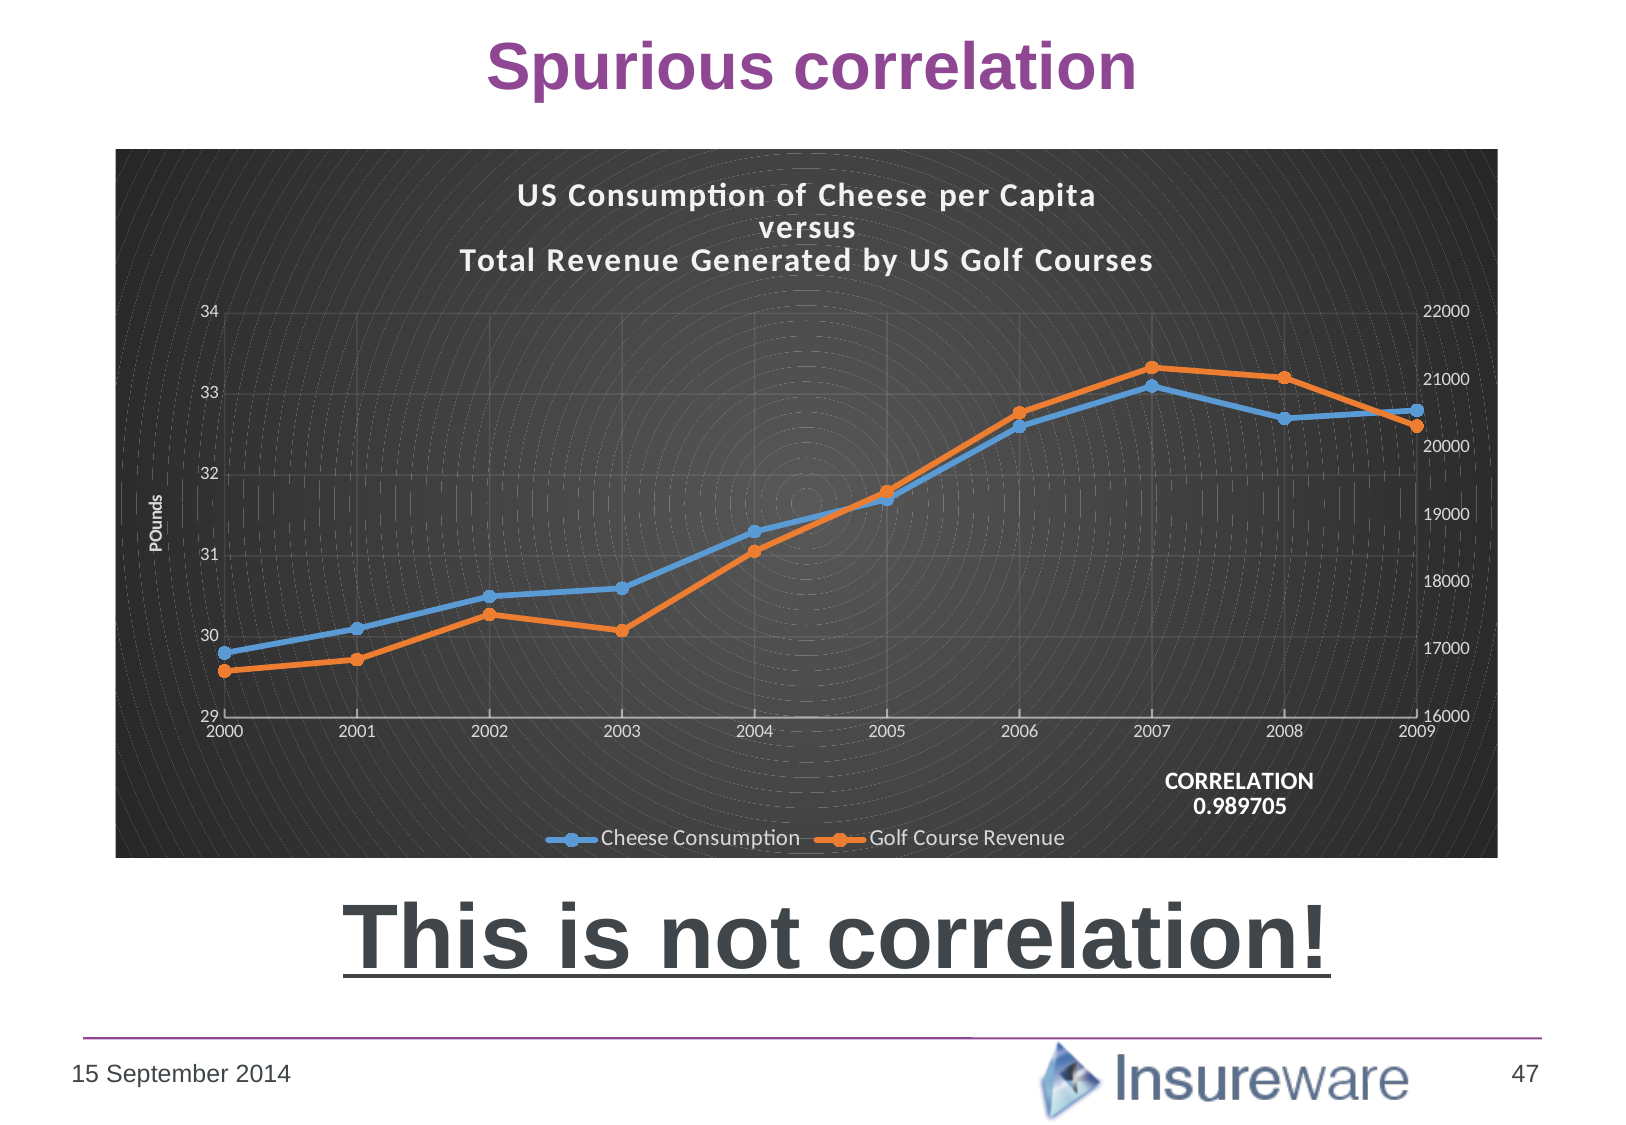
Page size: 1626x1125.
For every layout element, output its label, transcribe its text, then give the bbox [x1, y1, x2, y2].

picture [1036, 1039, 1416, 1125]
slide_number 47 [1439, 1050, 1555, 1106]
chart [115, 148, 1498, 858]
text_box This is not correlation! [328, 869, 1372, 995]
title Spurious correlation [75, 0, 1550, 126]
